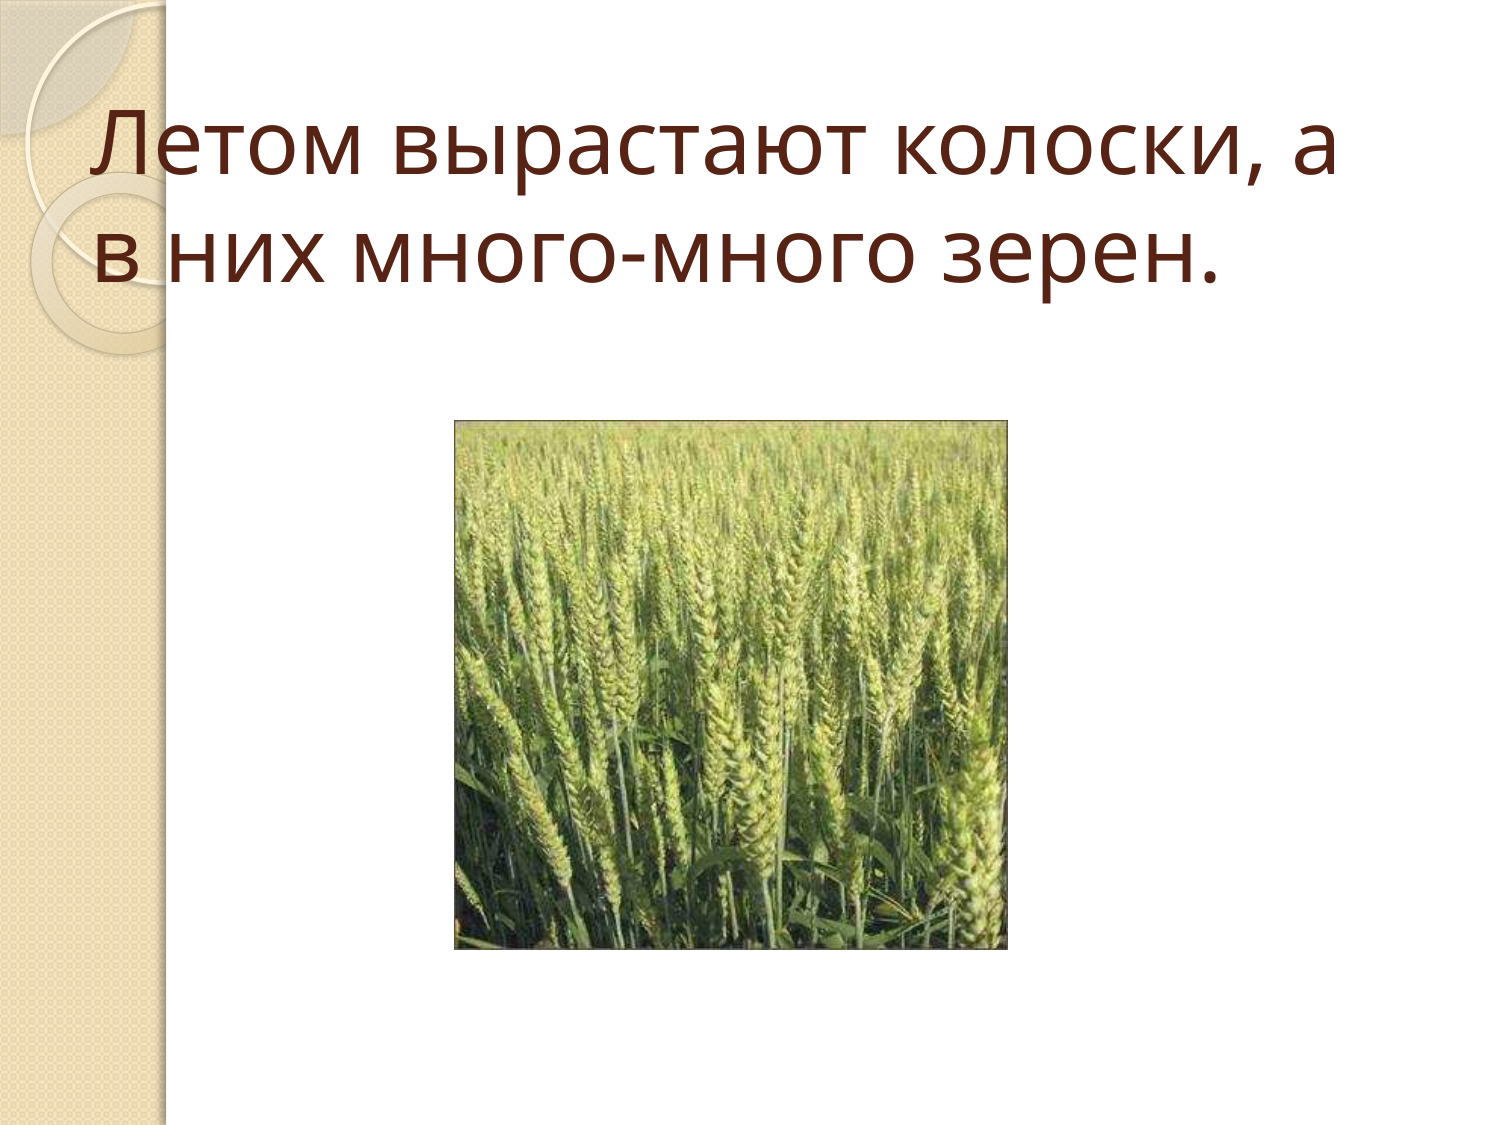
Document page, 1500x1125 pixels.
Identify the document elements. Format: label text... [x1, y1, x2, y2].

picture [454, 420, 1008, 950]
title Летом вырастают колоски, а в них много-много зерен. [75, 45, 1425, 340]
